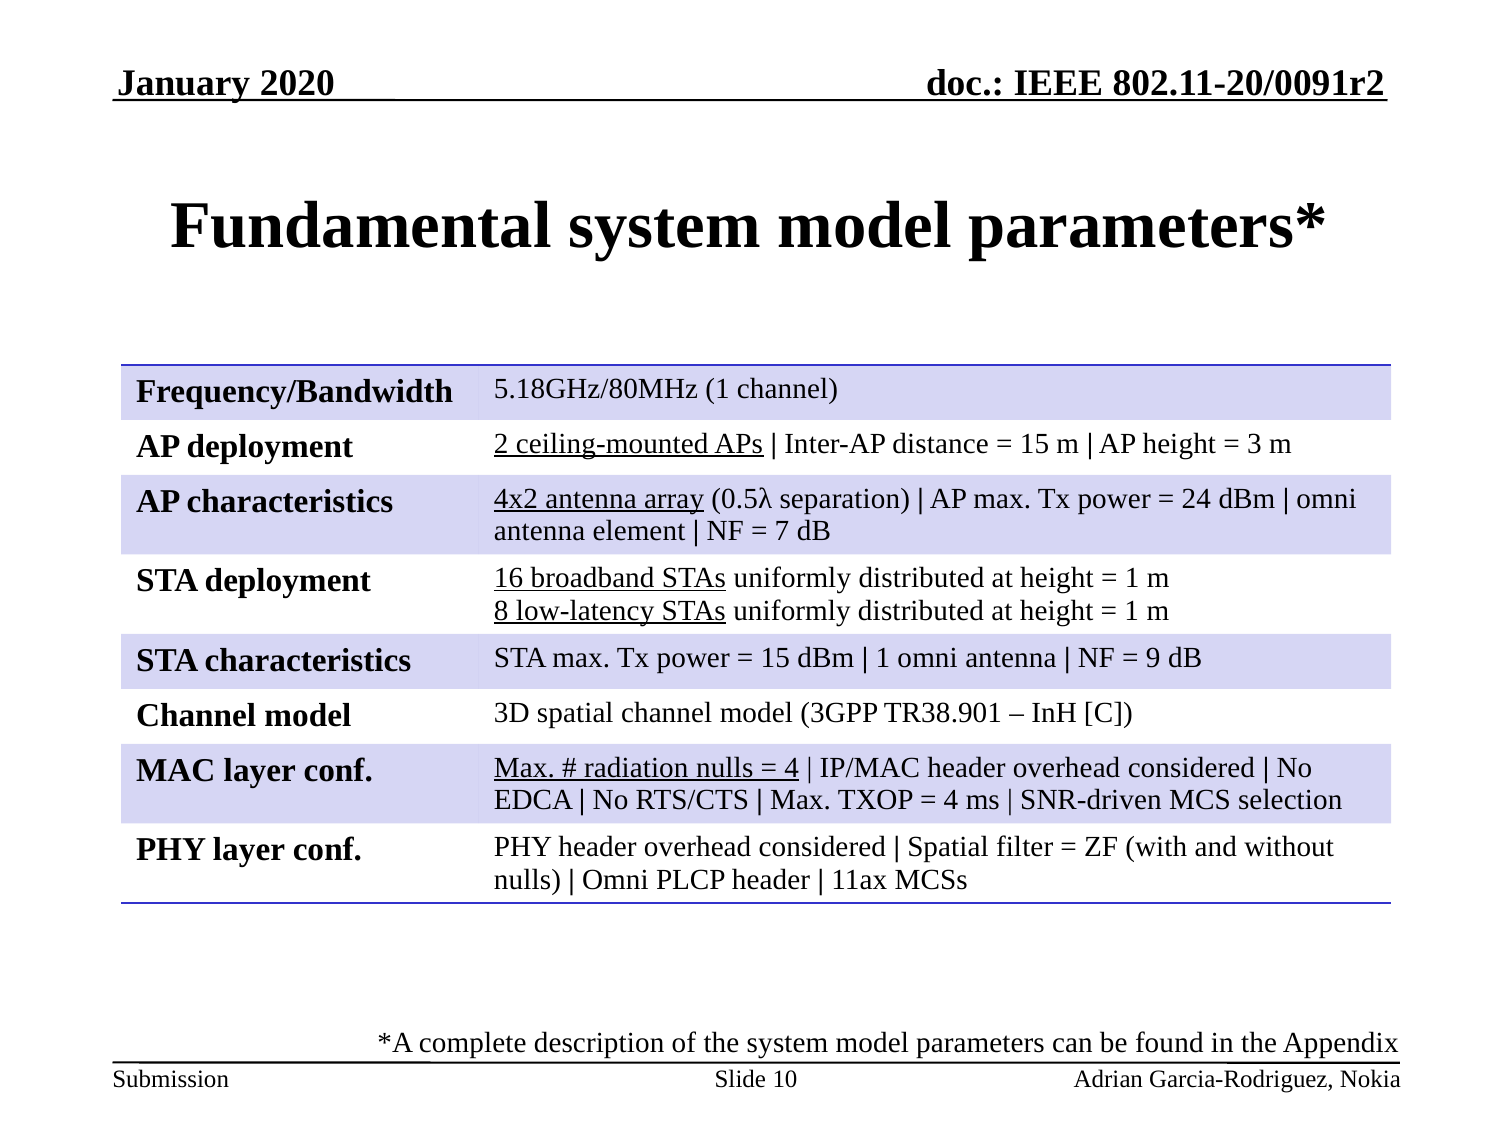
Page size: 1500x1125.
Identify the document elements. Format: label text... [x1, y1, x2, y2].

table_header Frequency/Bandwidth [121, 366, 479, 420]
title Fundamental system model parameters* [74, 149, 1426, 291]
list *A complete description of the system model parameters can be found in the Appendix [362, 1015, 1420, 1063]
slide_number Slide 10 [712, 1063, 800, 1123]
table_cell 2 ceiling-mounted APs | Inter-AP distance = 15 m | AP height = 3 m [479, 420, 1391, 475]
table_cell Channel model [121, 689, 479, 744]
text_box January 2020 [117, 58, 507, 104]
table_cell 4x2 antenna array (0.5λ separation) | AP max. Tx power = 24 dBm | omni antenna element | NF = 7 dB [479, 475, 1391, 554]
table_cell 3D spatial channel model (3GPP TR38.901 – InH [C]) [479, 689, 1391, 744]
table_cell Max. # radiation nulls = 4 | IP/MAC header overhead considered | No EDCA | No RTS/CTS | Max. TXOP = 4 ms | SNR-driven MCS selection [479, 744, 1391, 823]
table_cell STA characteristics [121, 634, 479, 689]
footer Adrian Garcia-Rodriguez, Nokia [878, 1063, 1402, 1093]
table_cell STA deployment [121, 554, 479, 634]
table_cell STA max. Tx power = 15 dBm | 1 omni antenna | NF = 9 dB [479, 634, 1391, 689]
table_cell PHY layer conf. [121, 823, 479, 902]
table_cell 16 broadband STAs uniformly distributed at height = 1 m 8 low-latency STAs uniformly distributed at height = 1 m [479, 554, 1391, 634]
table_cell MAC layer conf. [121, 744, 479, 823]
table_cell AP deployment [121, 420, 479, 475]
table_cell AP characteristics [121, 475, 479, 554]
table_header 5.18GHz/80MHz (1 channel) [479, 366, 1391, 420]
table_cell PHY header overhead considered | Spatial filter = ZF (with and without nulls) | Omni PLCP header | 11ax MCSs [479, 823, 1391, 902]
